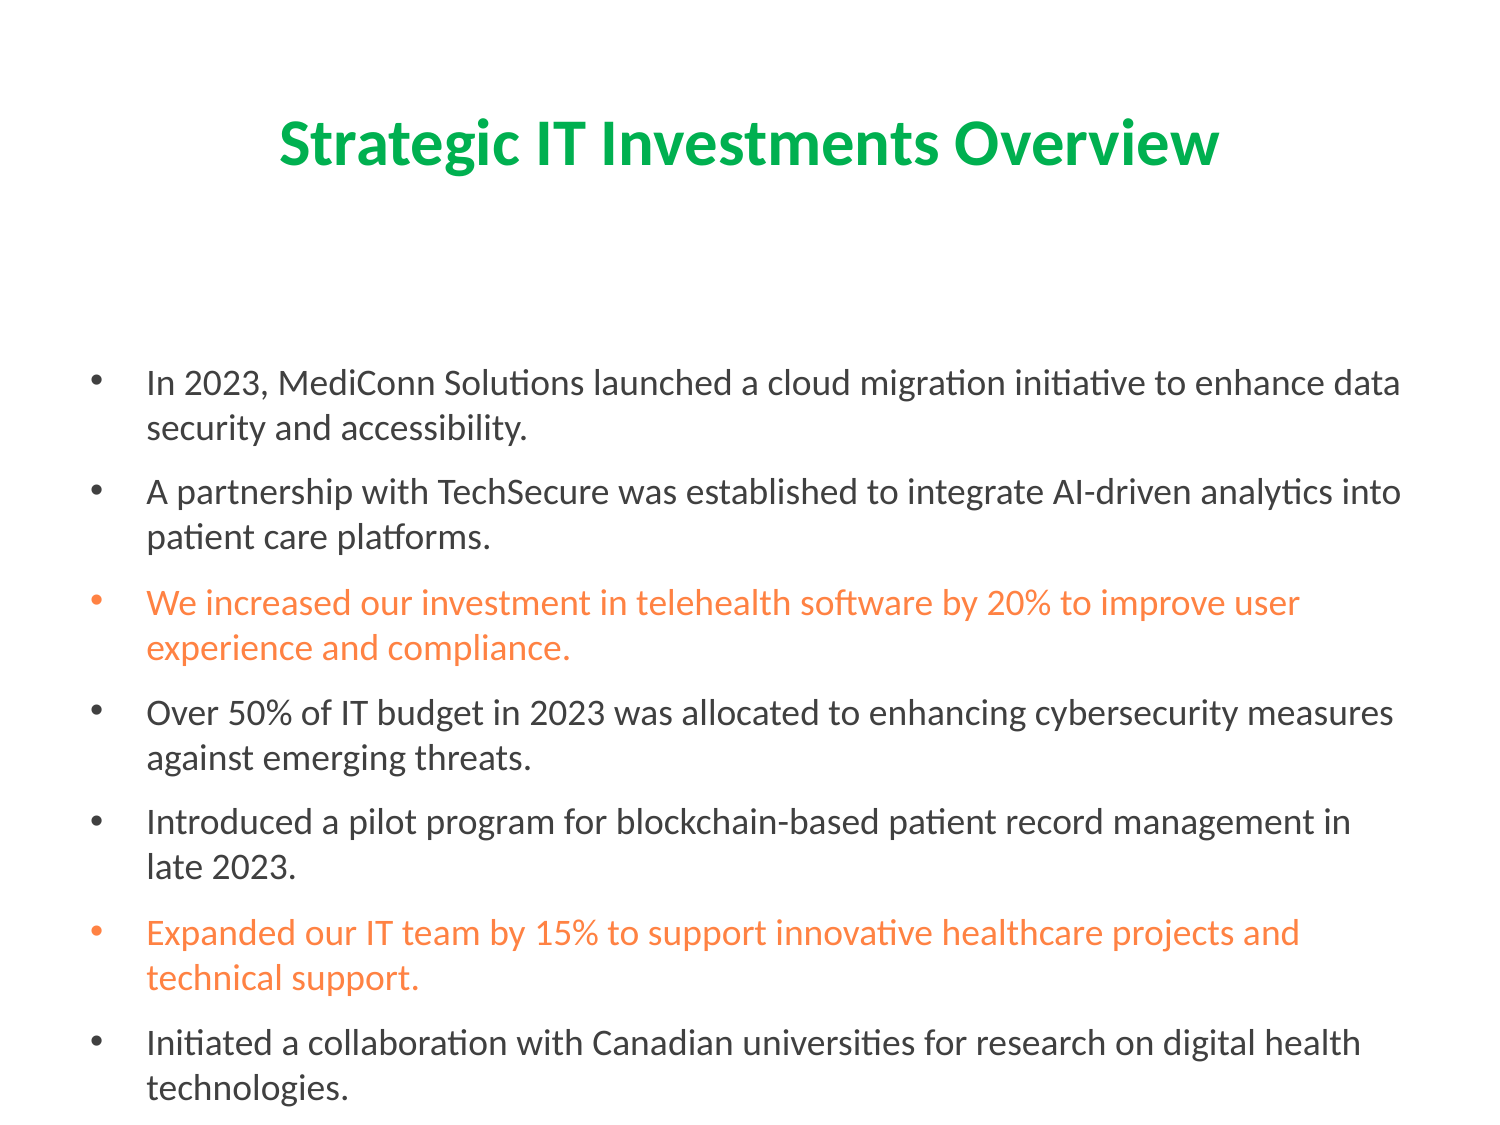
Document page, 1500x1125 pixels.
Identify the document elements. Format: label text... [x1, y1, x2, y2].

list In 2023, MediConn Solutions launched a cloud migration initiative to enhance data security and accessibility. A partnership with TechSecure was established to integrate AI-driven analytics into patient care platforms. We increased our investment in telehealth software by 20% to improve user experience and compliance. Over 50% of IT budget in 2023 was allocated to enhancing cybersecurity measures against emerging threats. Introduced a pilot program for blockchain-based patient record management in late 2023. Expanded our IT team by 15% to support innovative healthcare projects and technical support. Initiated a collaboration with Canadian universities for research on digital health technologies. [75, 262, 1425, 1005]
title Strategic IT Investments Overview [75, 45, 1425, 233]
